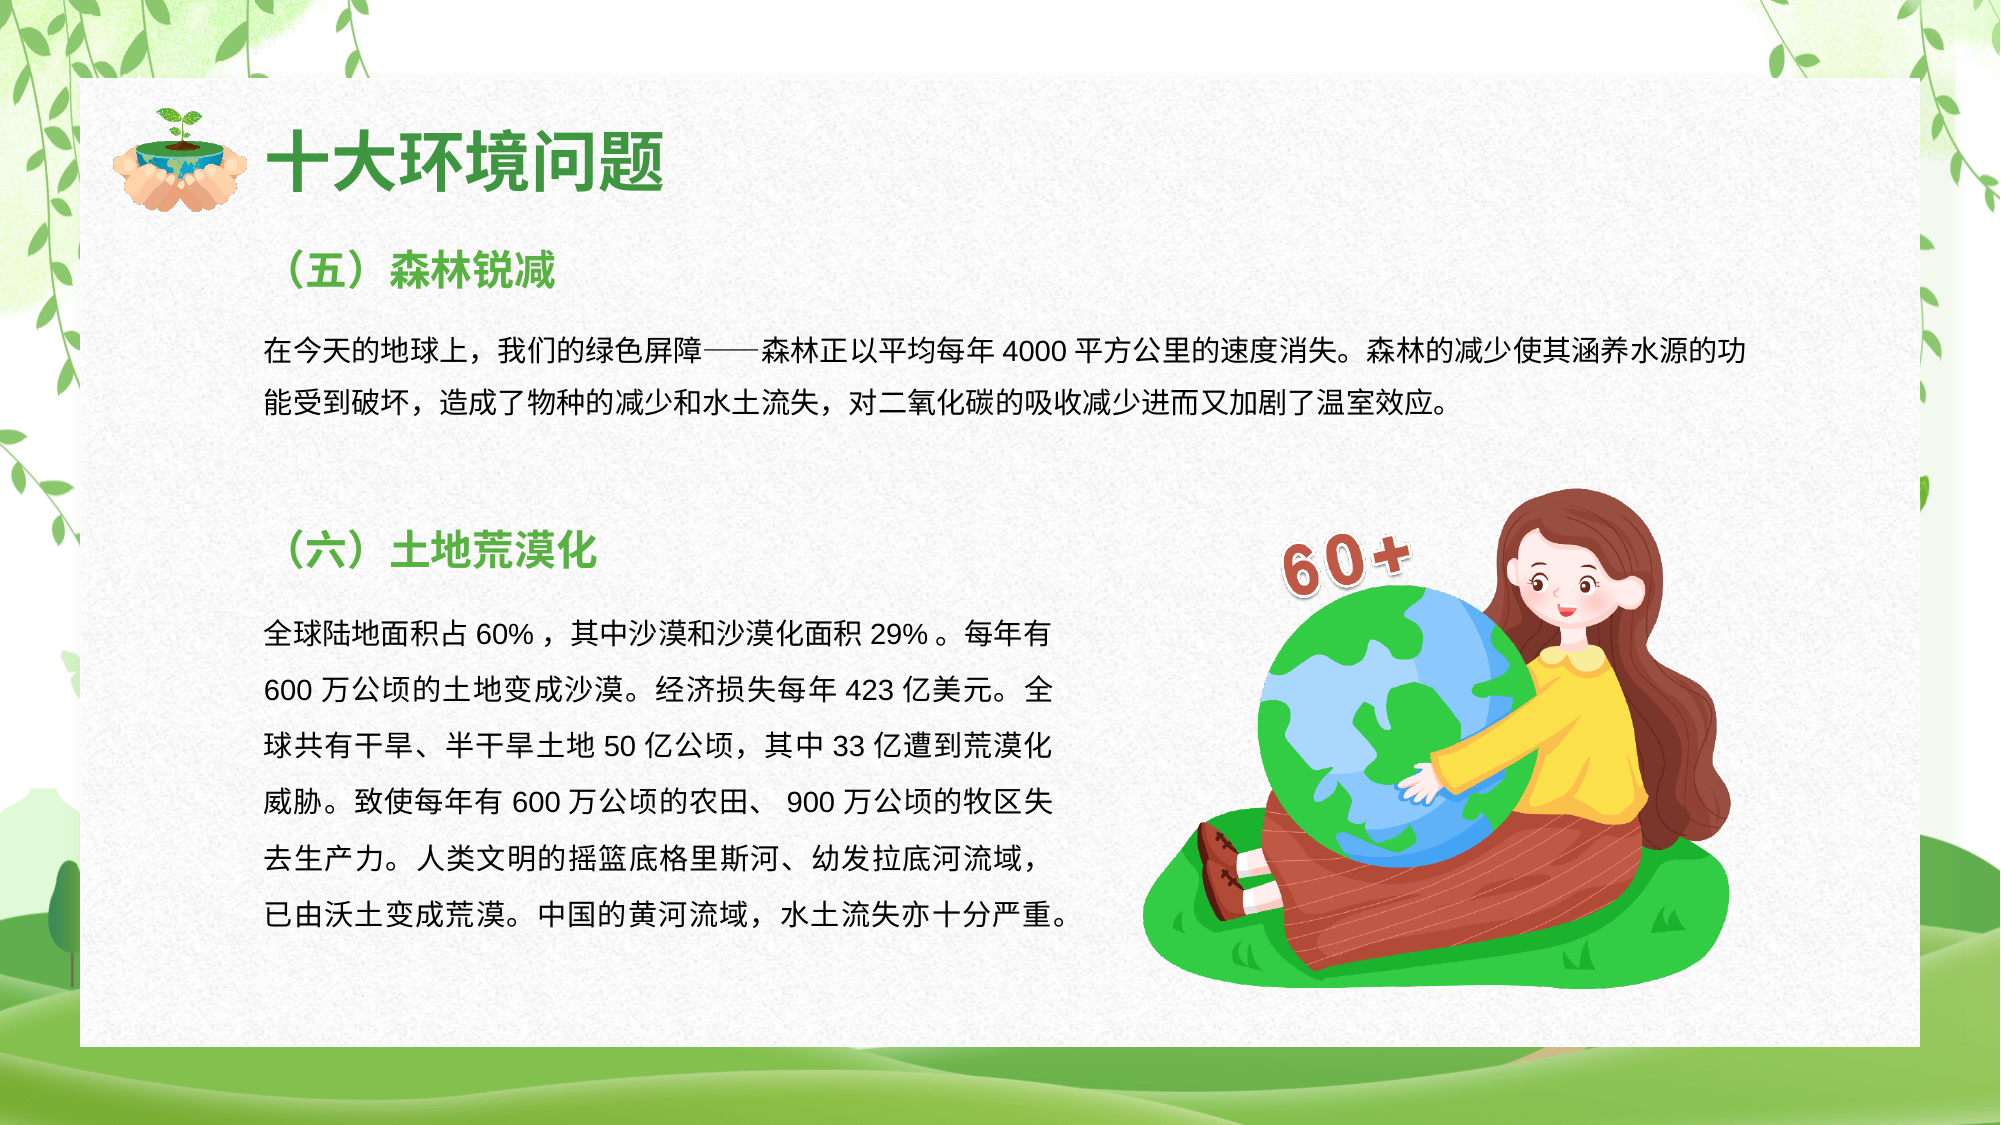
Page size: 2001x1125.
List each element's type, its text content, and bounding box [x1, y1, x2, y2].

picture [0, 0, 2000, 1125]
list （五）森林锐减 在今天的地球上，我们的绿色屏障——森林正以平均每年4000平方公里的速度消失。森林的减少使其涵养水源的功能受到破坏，造成了物种的减少和水土流失，对二氧化碳的吸收减少进而又加剧了温室效应。 [249, 225, 1781, 462]
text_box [109, 104, 871, 218]
